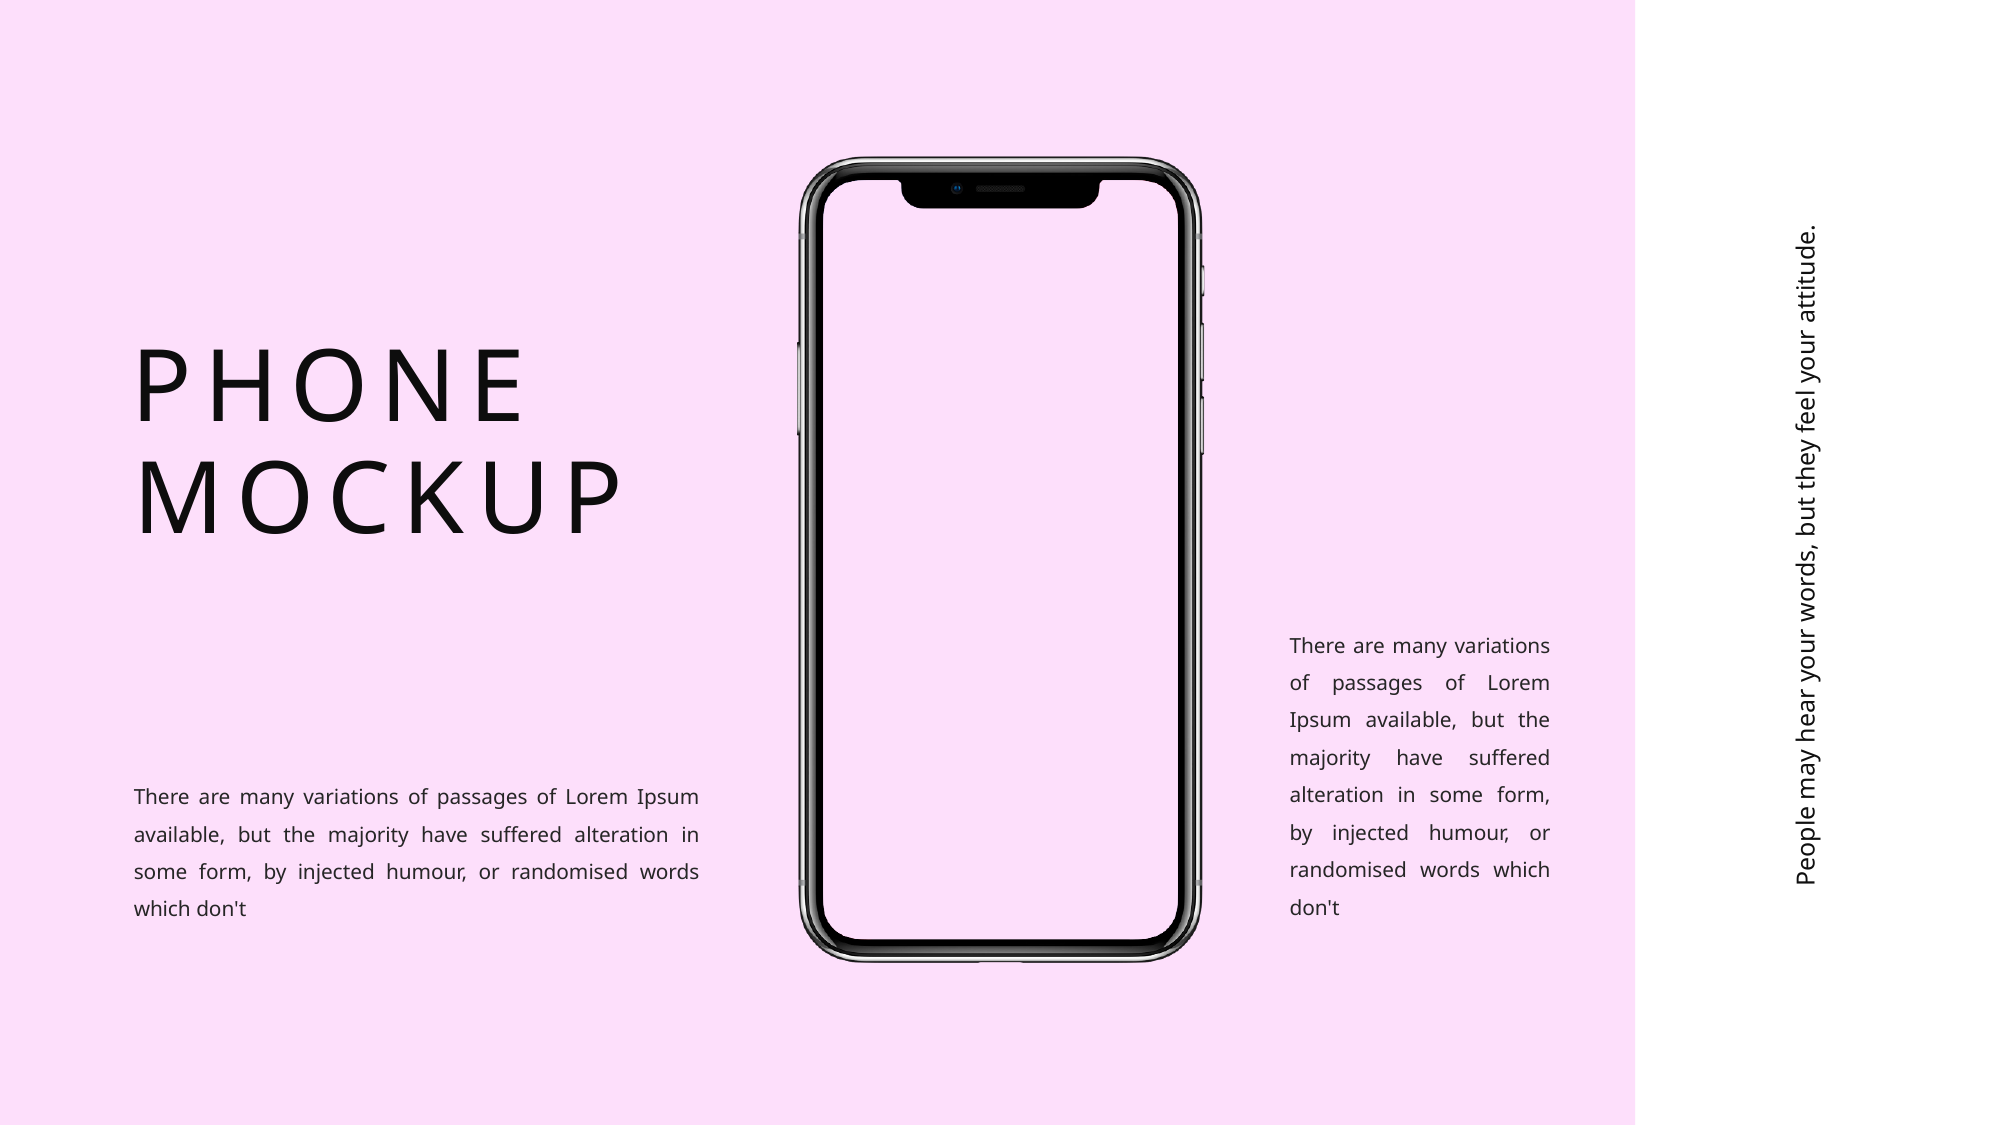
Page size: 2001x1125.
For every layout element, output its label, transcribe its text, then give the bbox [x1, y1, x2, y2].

text_box People may hear your words, but they feel your attitude. [1782, 55, 1827, 1056]
text_box MOCKUP [119, 426, 795, 561]
text_box PHONE [116, 313, 795, 449]
text_box There are many variations of passages of Lorem Ipsum available, but the majority have suffered alteration in some form, by injected humour, or randomised words which don't [118, 763, 715, 929]
picture [795, 154, 1205, 971]
text_box [0, 0, 1636, 1125]
text_box There are many variations of passages of Lorem Ipsum available, but the majority have suffered alteration in some form, by injected humour, or randomised words which don't [1274, 612, 1565, 927]
